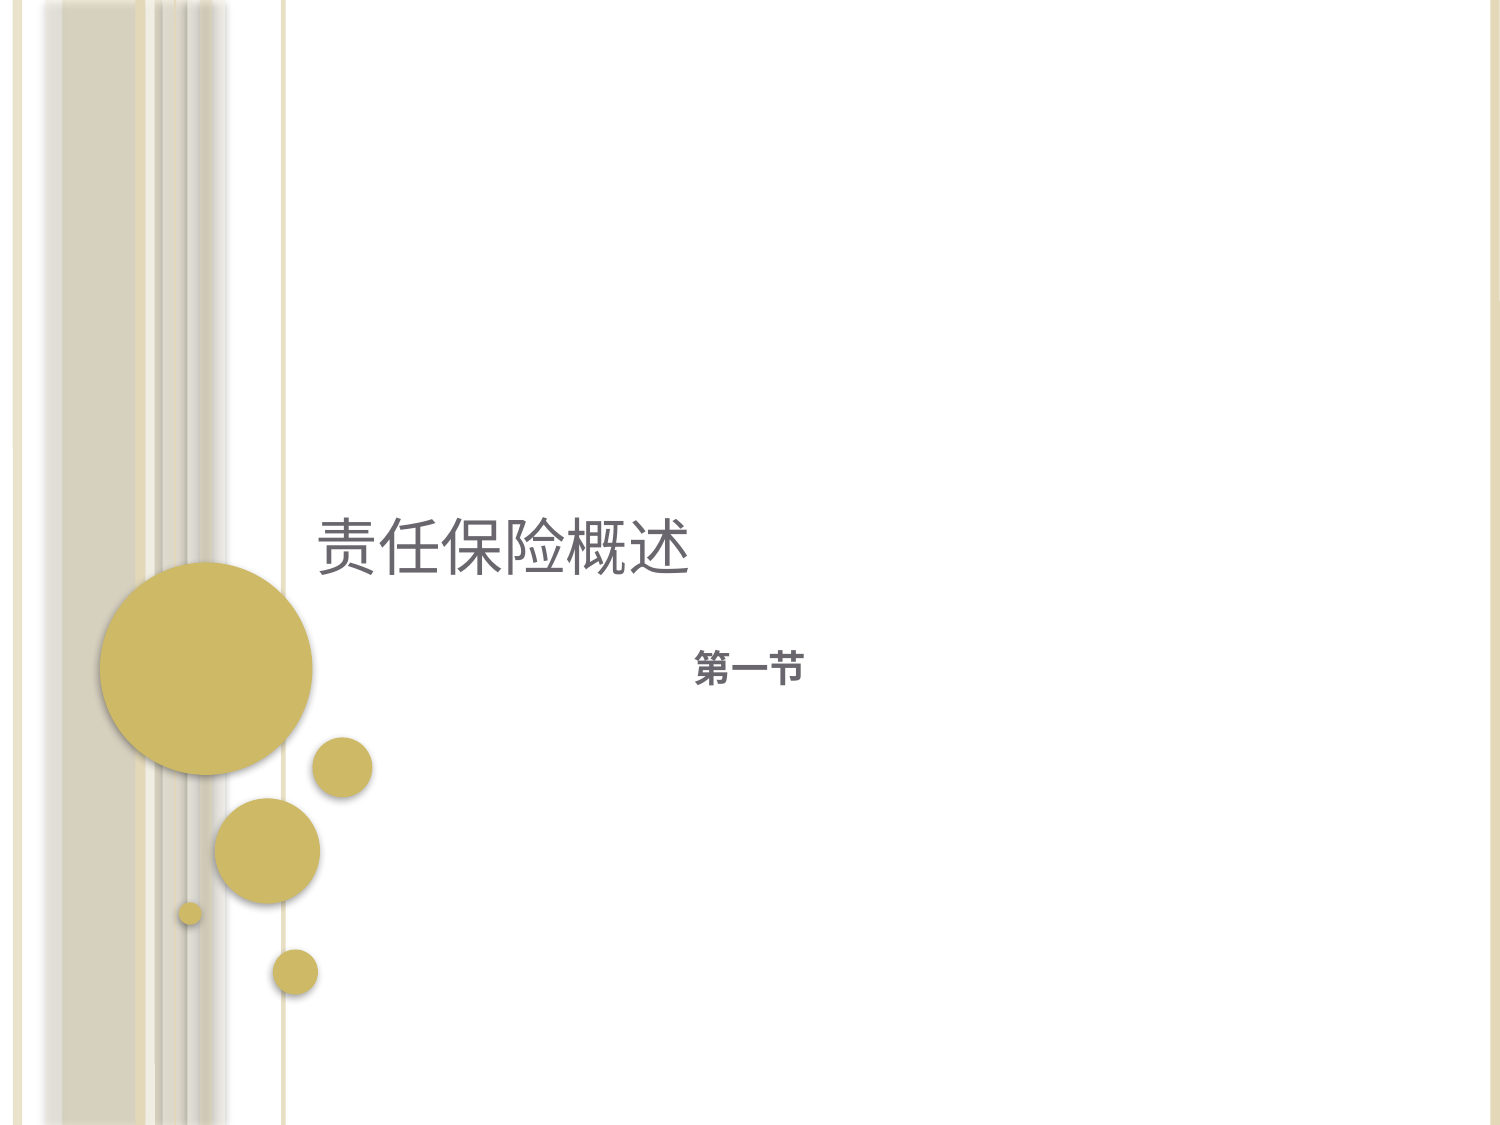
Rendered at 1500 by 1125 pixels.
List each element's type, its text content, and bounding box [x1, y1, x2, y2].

title 责任保险概述 [301, 349, 1388, 591]
subtitle 第一节 [224, 637, 1276, 926]
